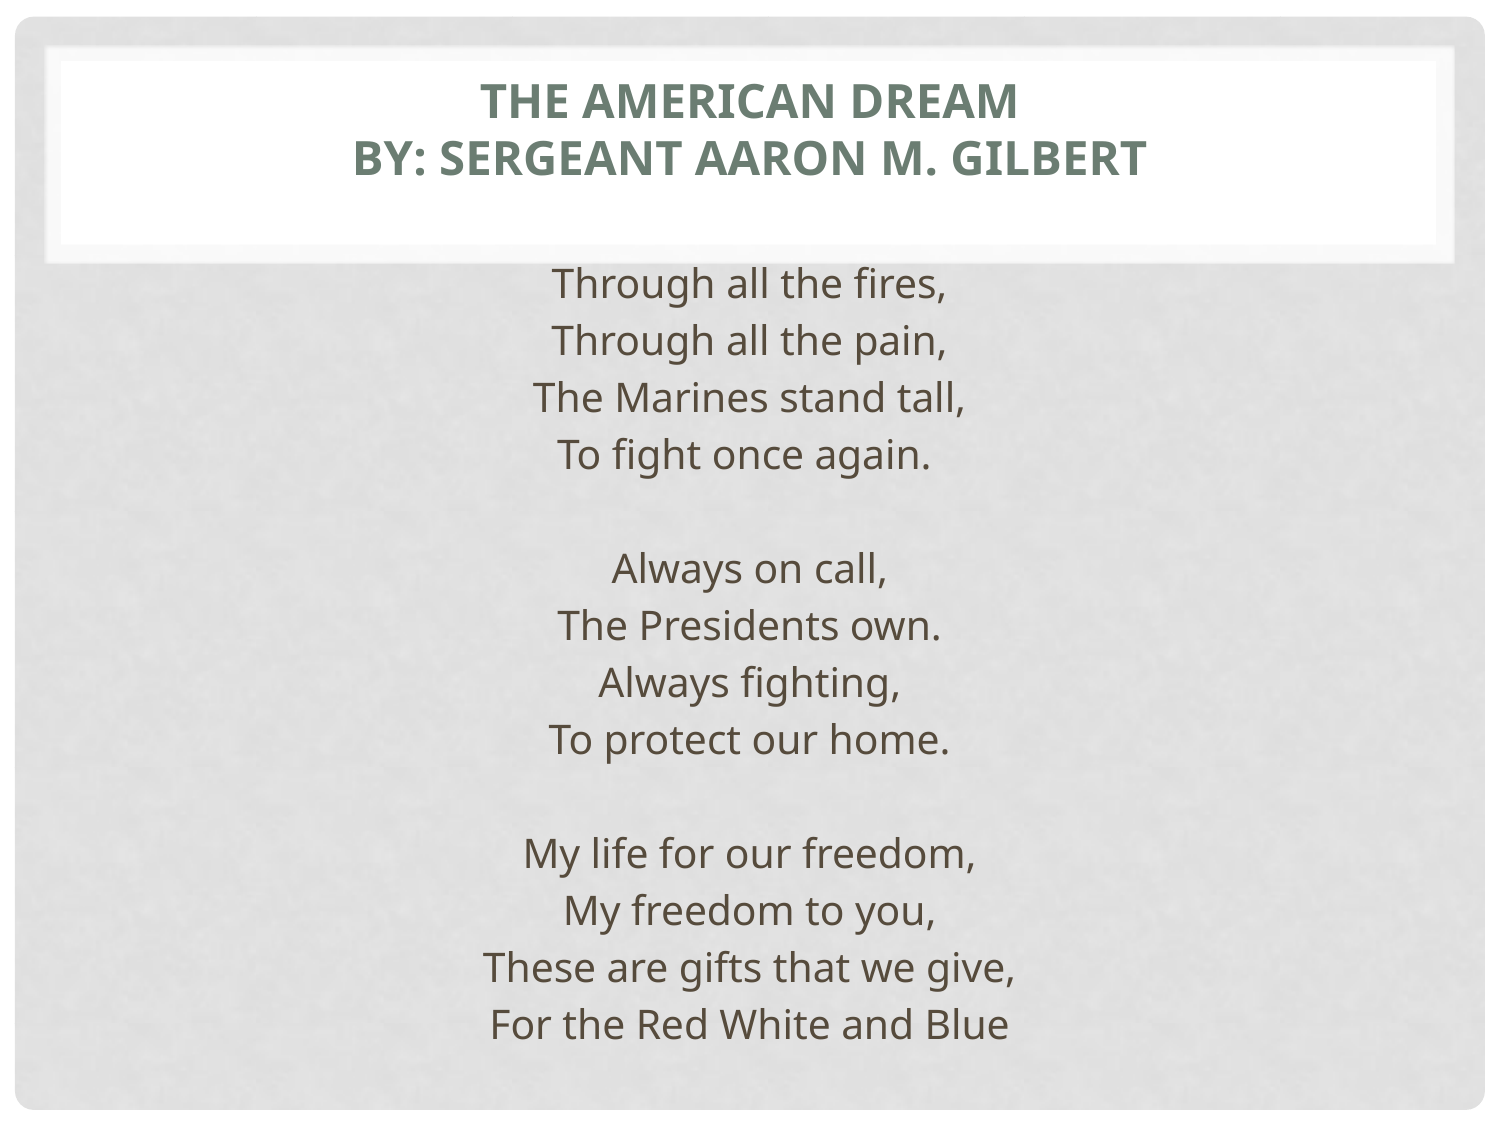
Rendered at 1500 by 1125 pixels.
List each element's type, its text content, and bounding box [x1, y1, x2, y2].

title THE AMERICAN DREAM By: Sergeant Aaron M. Gilbert [75, 62, 1425, 250]
list Through all the fires, Through all the pain, The Marines stand tall, To fight once again. Always on call, The Presidents own. Always fighting, To protect our home. My life for our freedom, My freedom to you, These are gifts that we give, For the Red White and Blue [362, 249, 1138, 1063]
